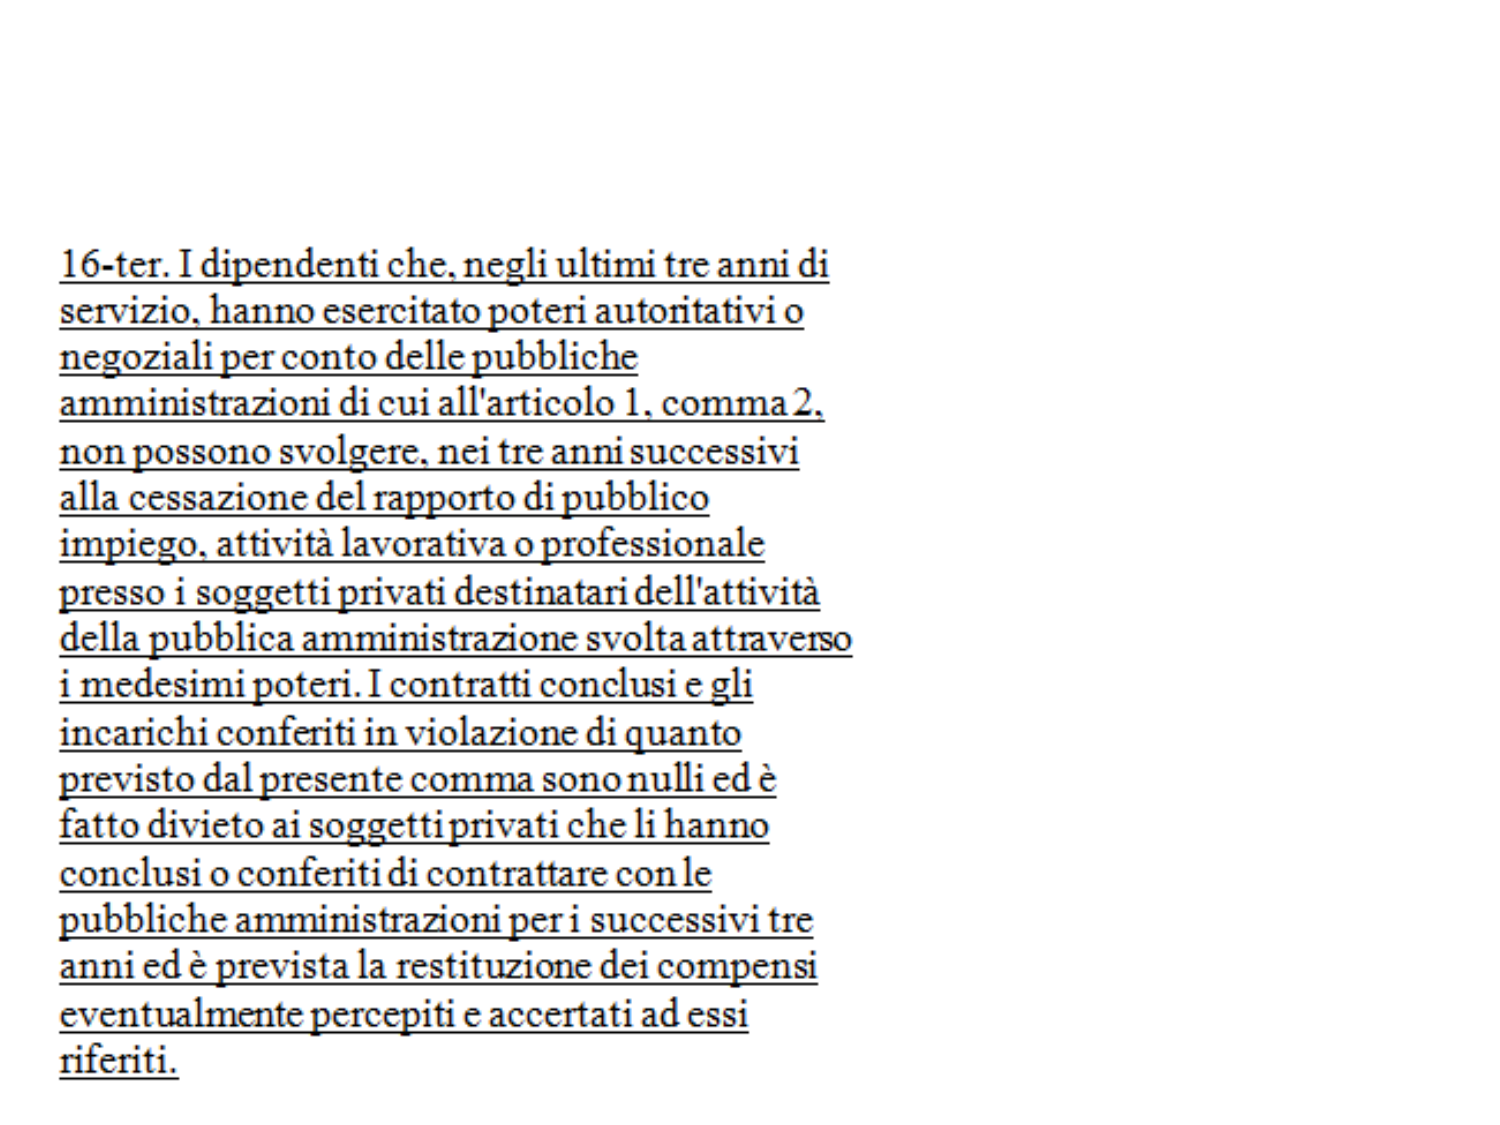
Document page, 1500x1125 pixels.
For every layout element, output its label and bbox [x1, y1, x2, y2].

picture [52, 243, 858, 1115]
